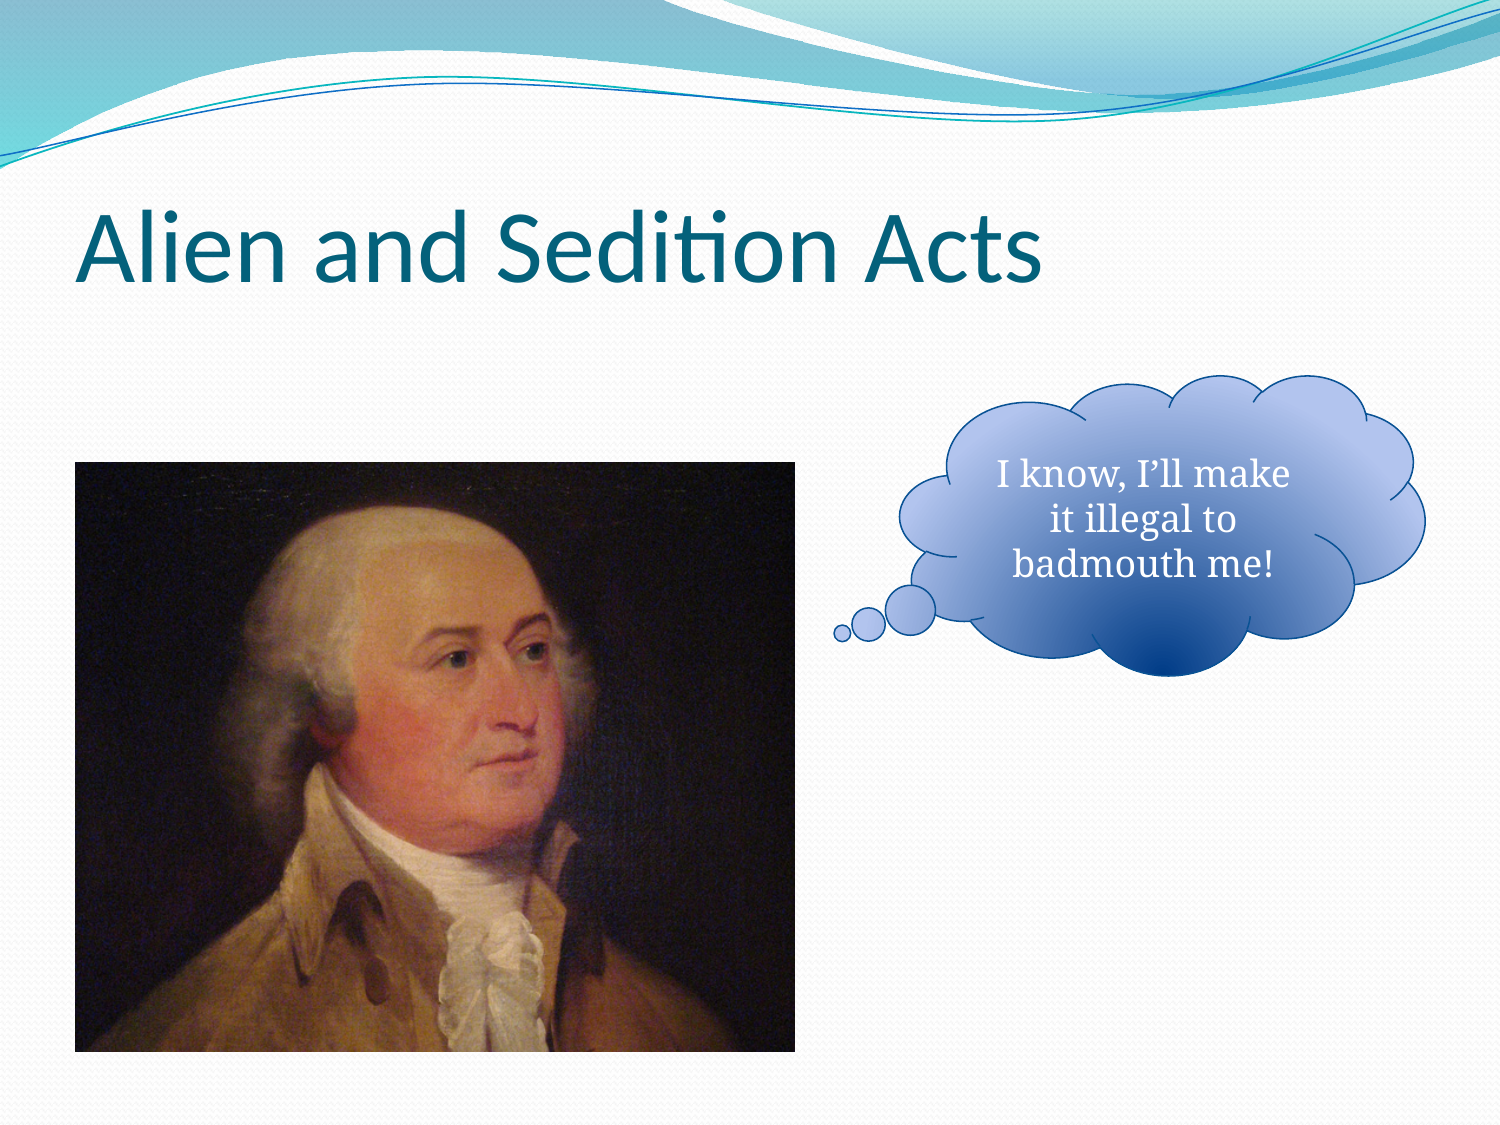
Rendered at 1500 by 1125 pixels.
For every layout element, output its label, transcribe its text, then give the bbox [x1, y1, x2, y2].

title Alien and Sedition Acts [75, 115, 1425, 303]
text_box I know, I’ll make it illegal to badmouth me! [833, 375, 1426, 677]
picture [74, 462, 795, 1052]
